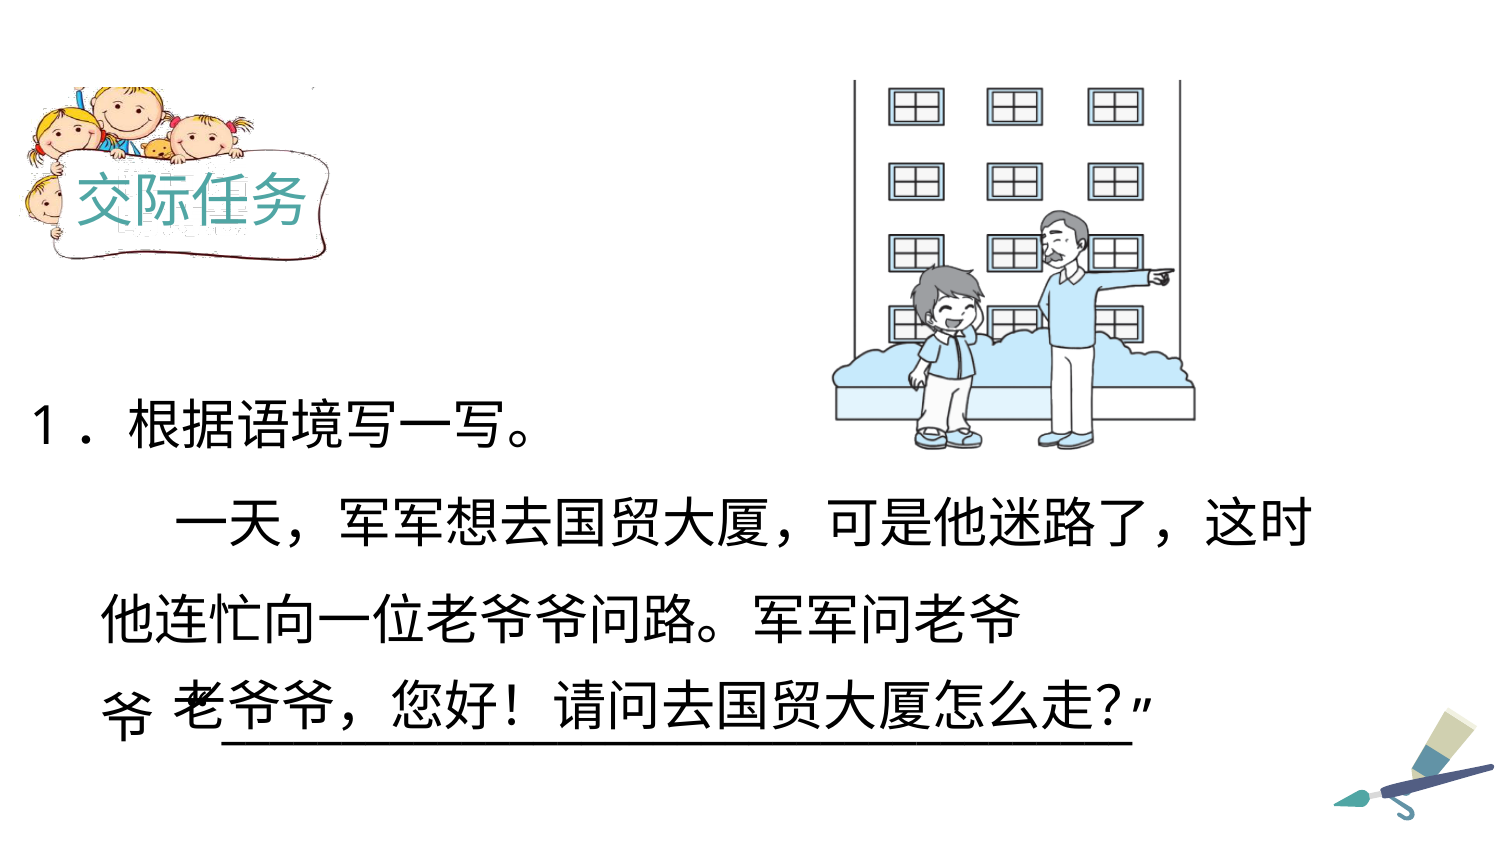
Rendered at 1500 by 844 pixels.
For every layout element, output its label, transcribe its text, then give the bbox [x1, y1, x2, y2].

text_box 1．根据语境写一写。 一天，军军想去国贸大厦，可是他迷路了，这时他连忙向一位老爷爷问路。军军问老爷爷“______________________________________” [29, 358, 1350, 844]
picture [820, 70, 1199, 461]
text_box 老爷爷，您好！请问去国贸大厦怎么走？ [158, 631, 1350, 744]
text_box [1358, 708, 1481, 844]
picture [6, 87, 344, 266]
